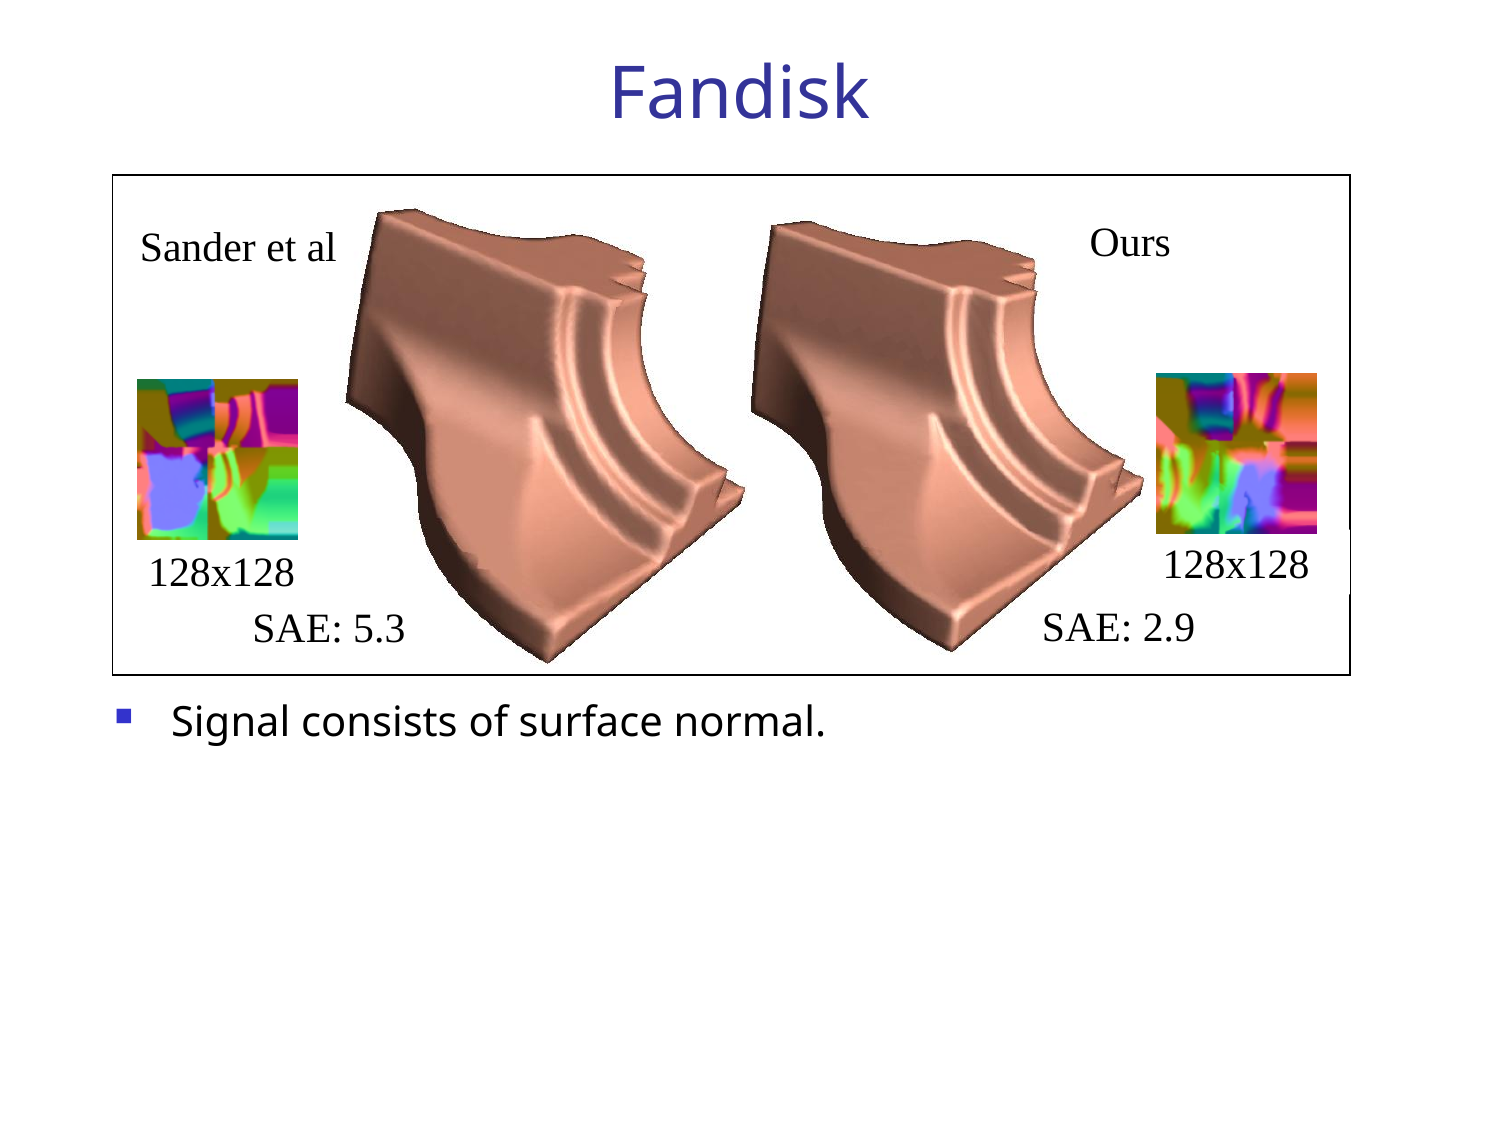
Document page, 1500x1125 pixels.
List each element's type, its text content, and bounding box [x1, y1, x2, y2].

text_box Signal consists of surface normal. [99, 687, 1438, 1075]
title Fandisk [593, 24, 907, 142]
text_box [1155, 373, 1317, 534]
text_box SAE: 5.3 [237, 593, 334, 659]
text_box Sander et al. [124, 212, 334, 278]
picture [339, 195, 1149, 667]
text_box 128x128 [133, 537, 334, 603]
text_box 128x128 [1154, 529, 1350, 595]
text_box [137, 379, 298, 540]
text_box SAE: 2.9 [1153, 592, 1275, 657]
text_box Ours [1074, 207, 1238, 273]
text_box [112, 174, 1350, 675]
